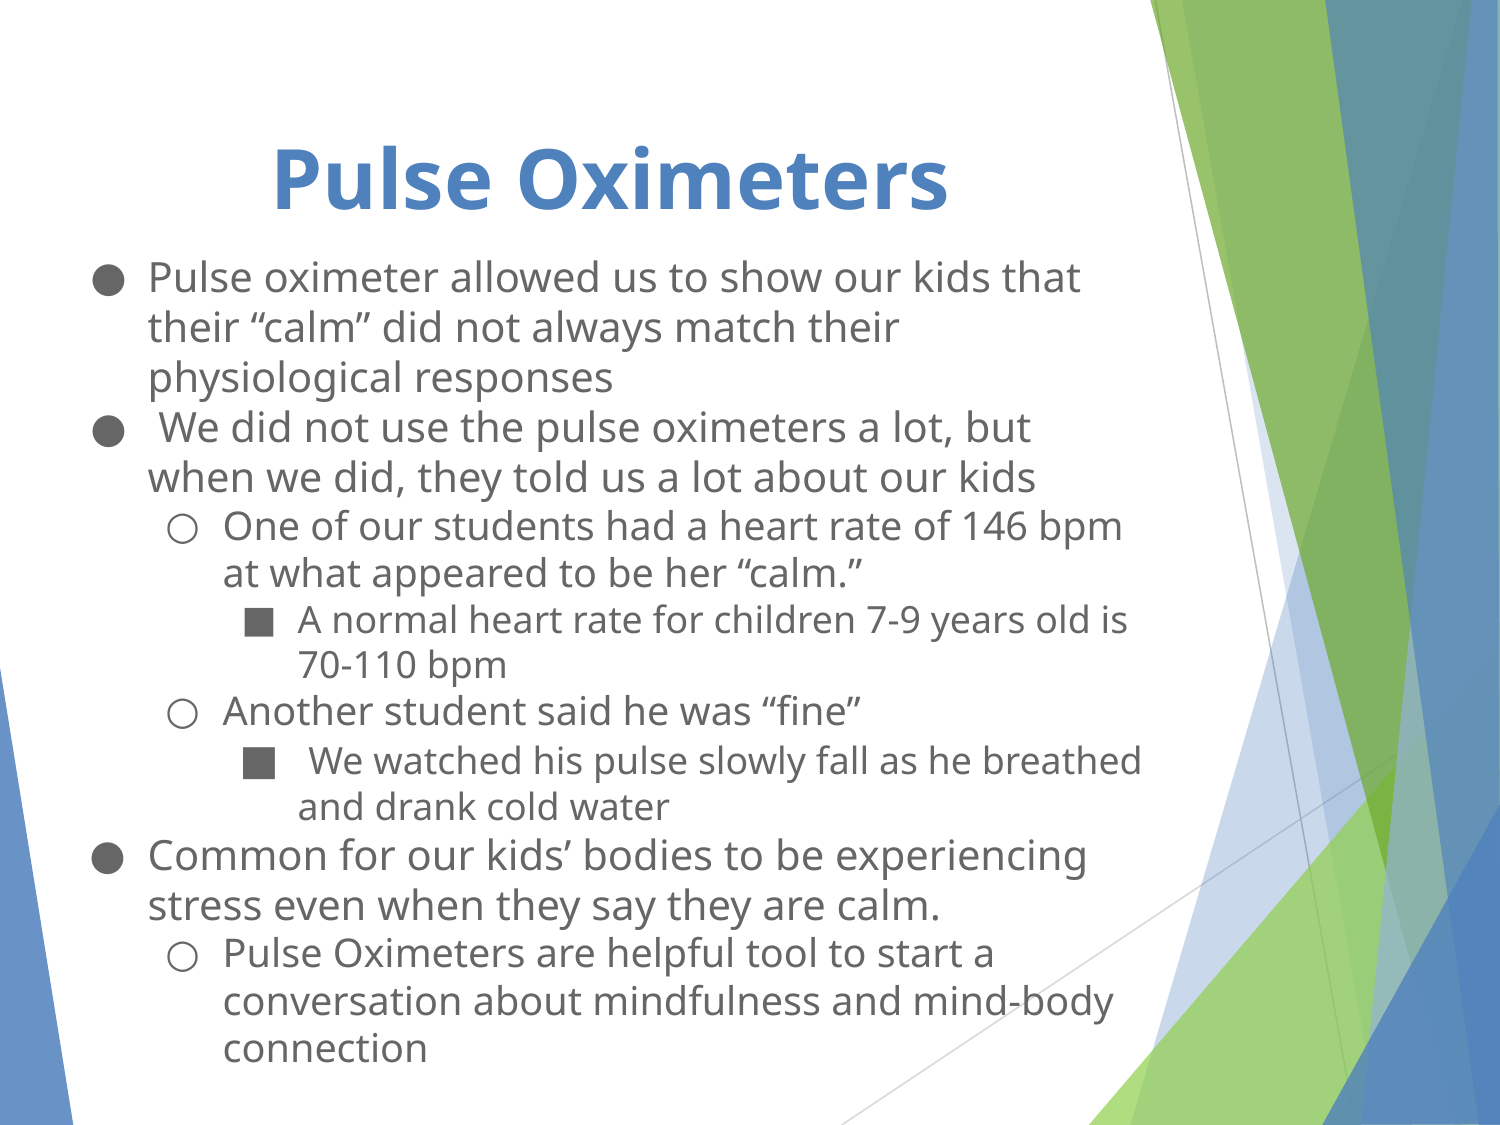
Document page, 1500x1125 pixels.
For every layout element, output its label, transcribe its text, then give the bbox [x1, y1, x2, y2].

list Pulse oximeter allowed us to show our kids that their “calm” did not always match their physiological responses We did not use the pulse oximeters a lot, but when we did, they told us a lot about our kids One of our students had a heart rate of 146 bpm at what appeared to be her “calm.” A normal heart rate for children 7-9 years old is 70-110 bpm Another student said he was “fine” We watched his pulse slowly fall as he breathed and drank cold water Common for our kids’ bodies to be experiencing stress even when they say they are calm. Pulse Oximeters are helpful tool to start a conversation about mindfulness and mind-body connection [57, 243, 1164, 1047]
title Pulse Oximeters [57, 27, 1164, 234]
